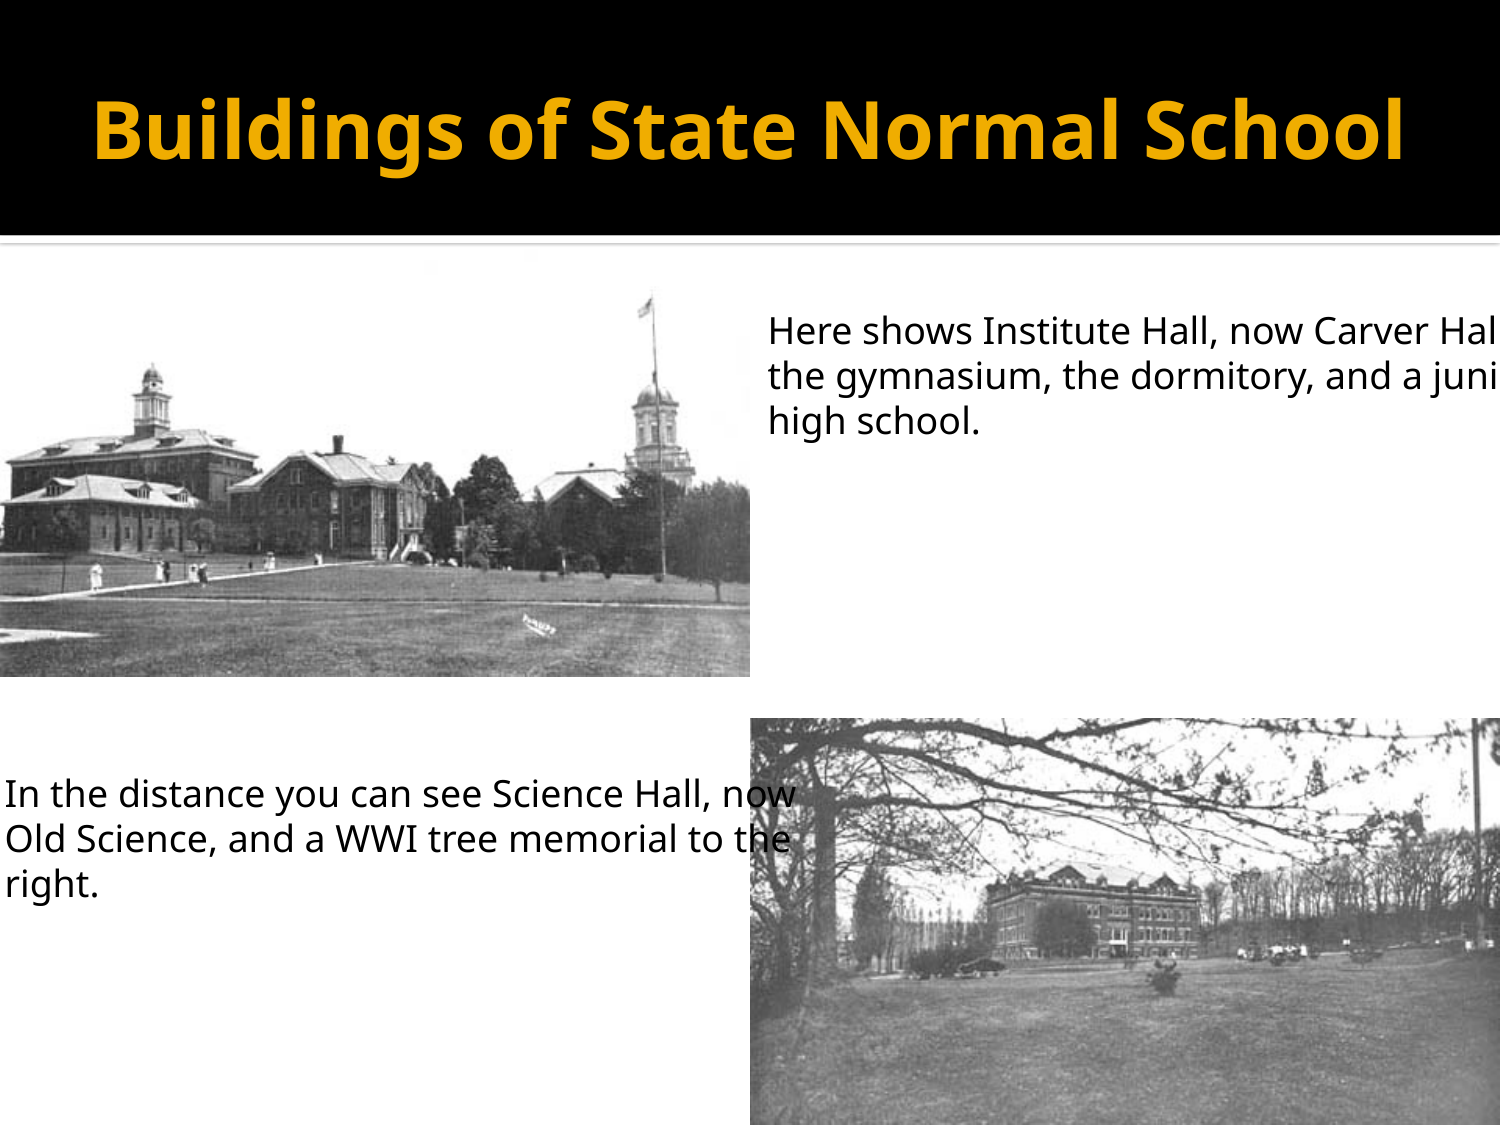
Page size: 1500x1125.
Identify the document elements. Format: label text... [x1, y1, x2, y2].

title Buildings of State Normal School [75, 24, 1425, 231]
text_box In the distance you can see Science Hall, now Old Science, and a WWI tree memorial to the right. [0, 762, 744, 913]
picture [0, 249, 750, 677]
text_box Here shows Institute Hall, now Carver Hall, the gymnasium, the dormitory, and a junior high school. [756, 299, 1500, 450]
picture [749, 718, 1500, 1125]
